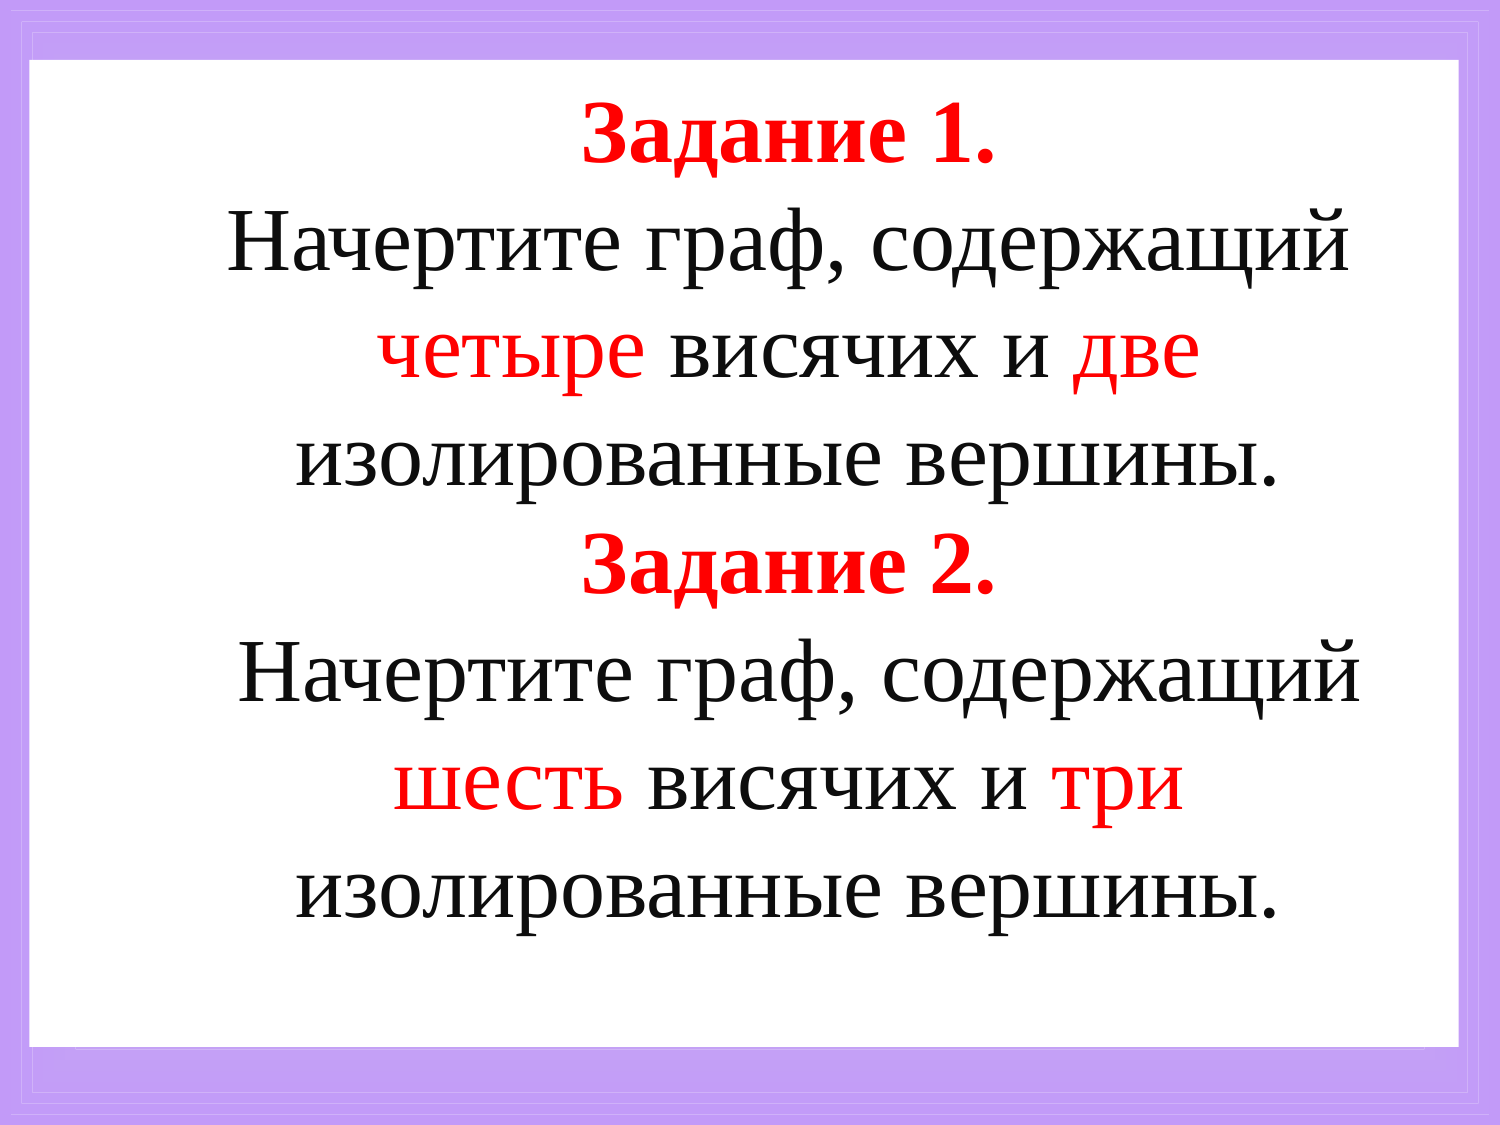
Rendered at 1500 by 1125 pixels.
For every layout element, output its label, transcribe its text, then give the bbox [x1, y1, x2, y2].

title Задание 1. Начертите граф, содержащий четыре висячих и две изолированные вершины. Задание 2. Начертите граф, содержащий шесть висячих и три изолированные вершины. [29, 59, 1459, 1048]
